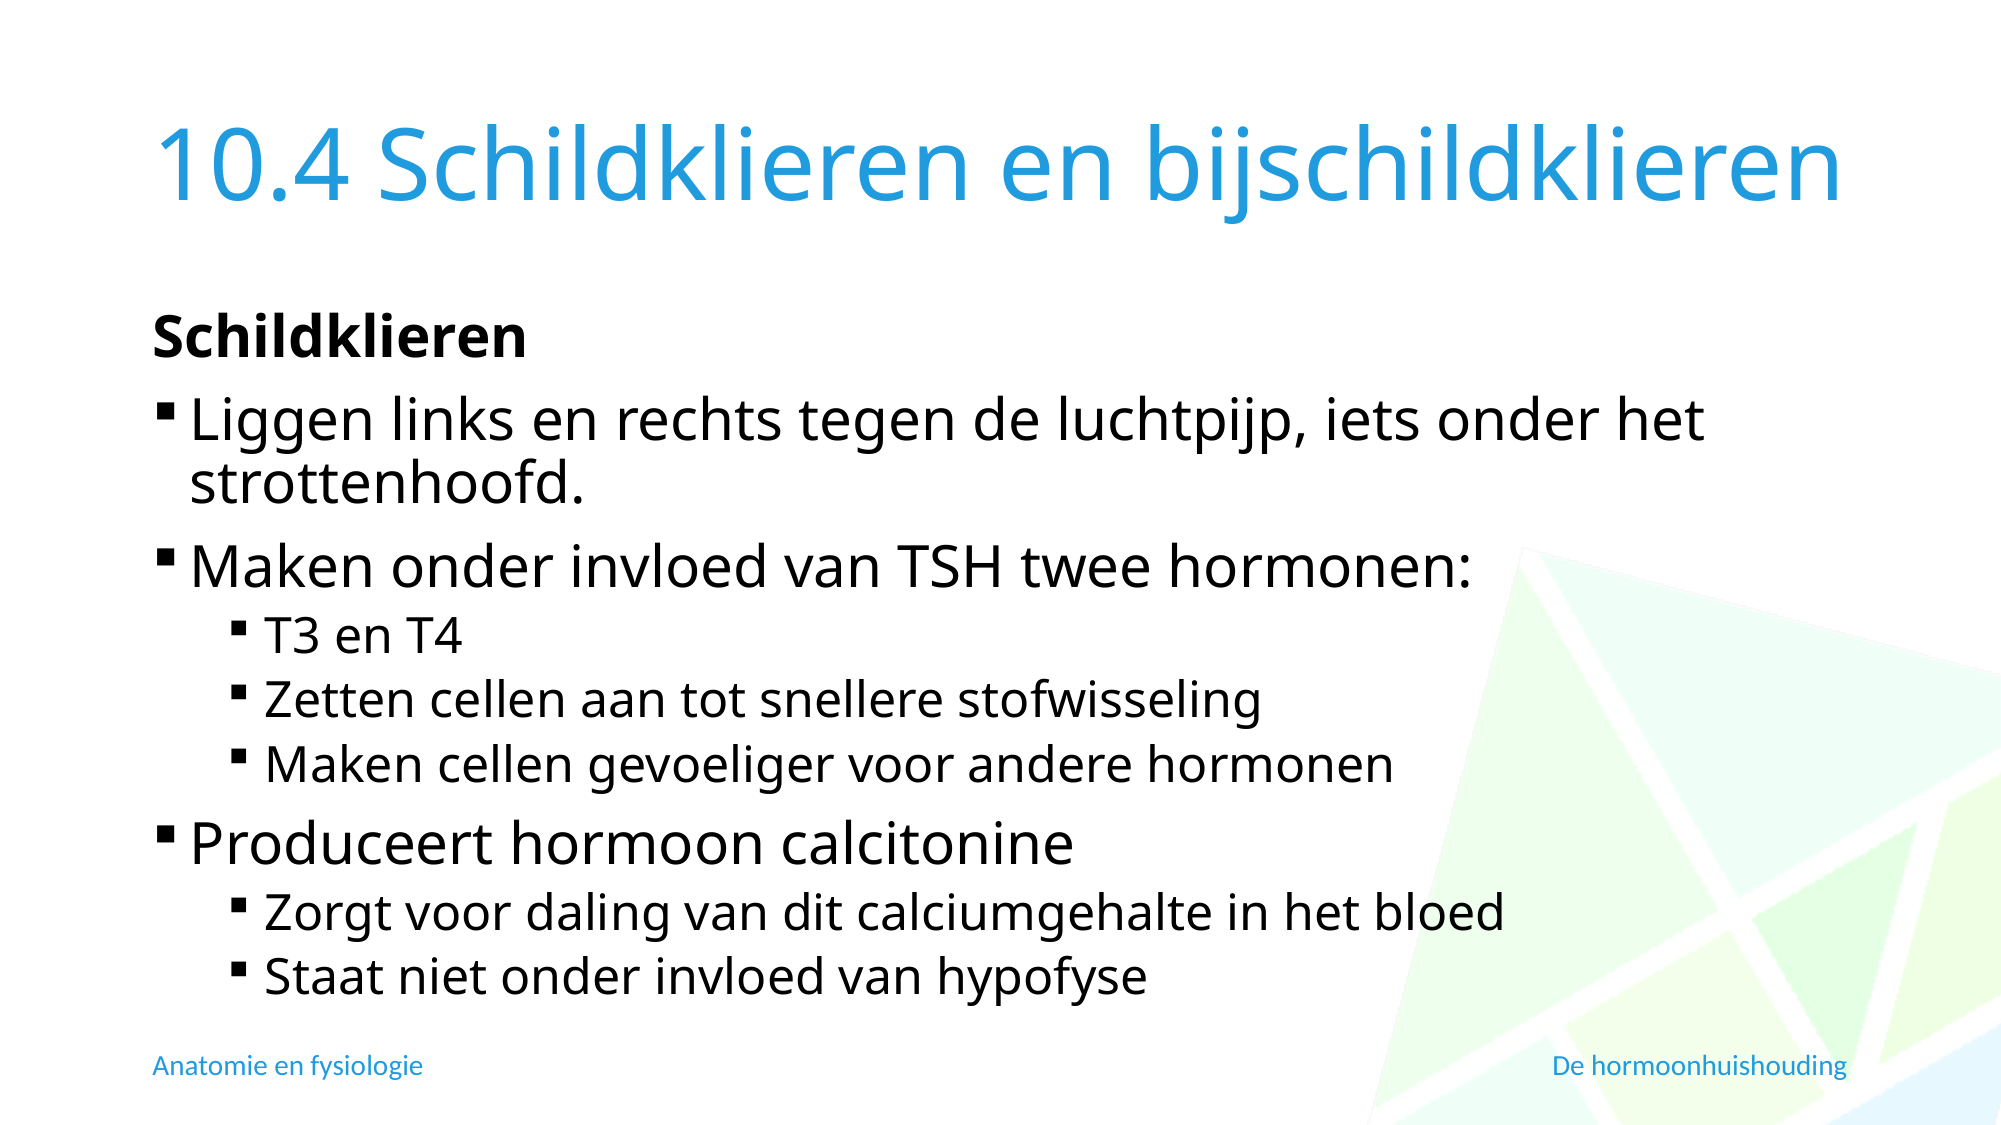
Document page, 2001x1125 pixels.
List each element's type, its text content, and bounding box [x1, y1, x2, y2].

list Schildklieren Liggen links en rechts tegen de luchtpijp, iets onder het strottenhoofd. Maken onder invloed van TSH twee hormonen: T3 en T4 Zetten cellen aan tot snellere stofwisseling Maken cellen gevoeliger voor andere hormonen Produceert hormoon calcitonine Zorgt voor daling van dit calciumgehalte in het bloed Staat niet onder invloed van hypofyse [137, 299, 1863, 1014]
title 10.4 Schildklieren en bijschildklieren [137, 59, 1863, 278]
list Anatomie en fysiologie [137, 1042, 588, 1103]
list De hormoonhuishouding [1412, 1042, 1863, 1103]
